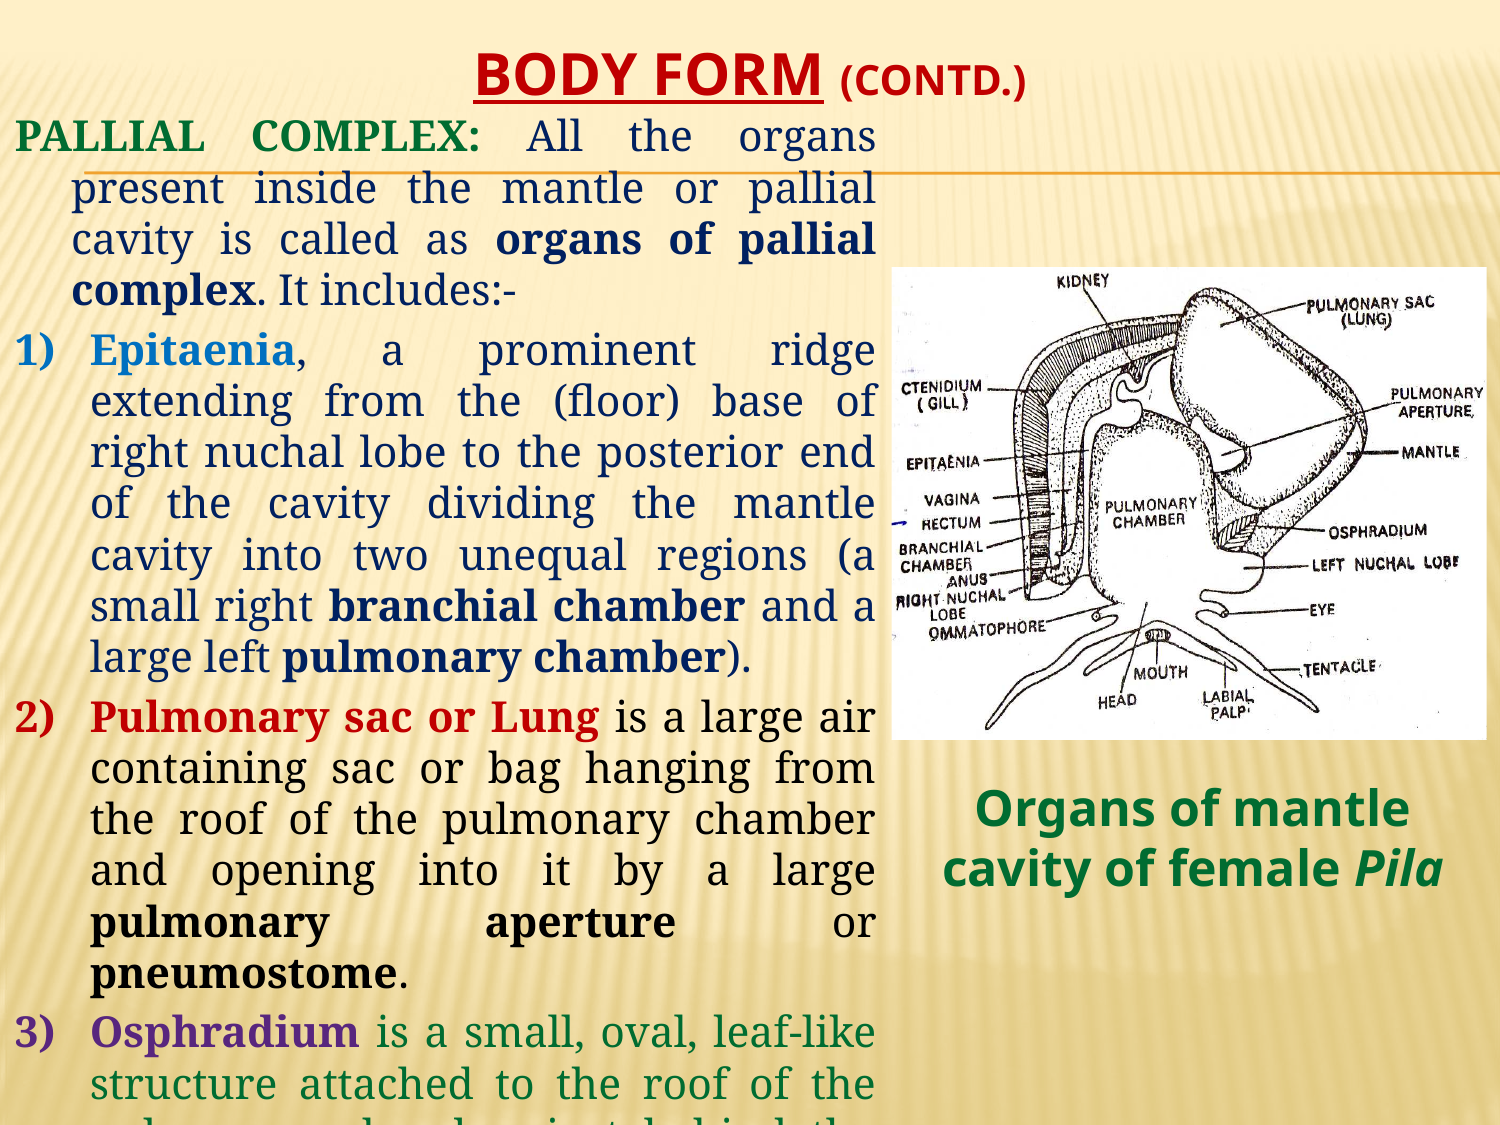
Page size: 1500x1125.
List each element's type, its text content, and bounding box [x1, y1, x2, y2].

title Body Form (Contd.) [0, 42, 1500, 102]
list PALLIAL COMPLEX: All the organs present inside the mantle or pallial cavity is called as organs of pallial complex. It includes:- Epitaenia, a prominent ridge extending from the (floor) base of right nuchal lobe to the posterior end of the cavity dividing the mantle cavity into two unequal regions (a small right branchial chamber and a large left pulmonary chamber). Pulmonary sac or Lung is a large air containing sac or bag hanging from the roof of the pulmonary chamber and opening into it by a large pulmonary aperture or pneumostome. Osphradium is a small, oval, leaf-like structure attached to the roof of the pulmonary chamber just behind the base of the left nuchal lobe. [0, 102, 892, 1118]
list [891, 266, 1487, 740]
text_box Organs of mantle cavity of female Pila [927, 768, 1459, 904]
